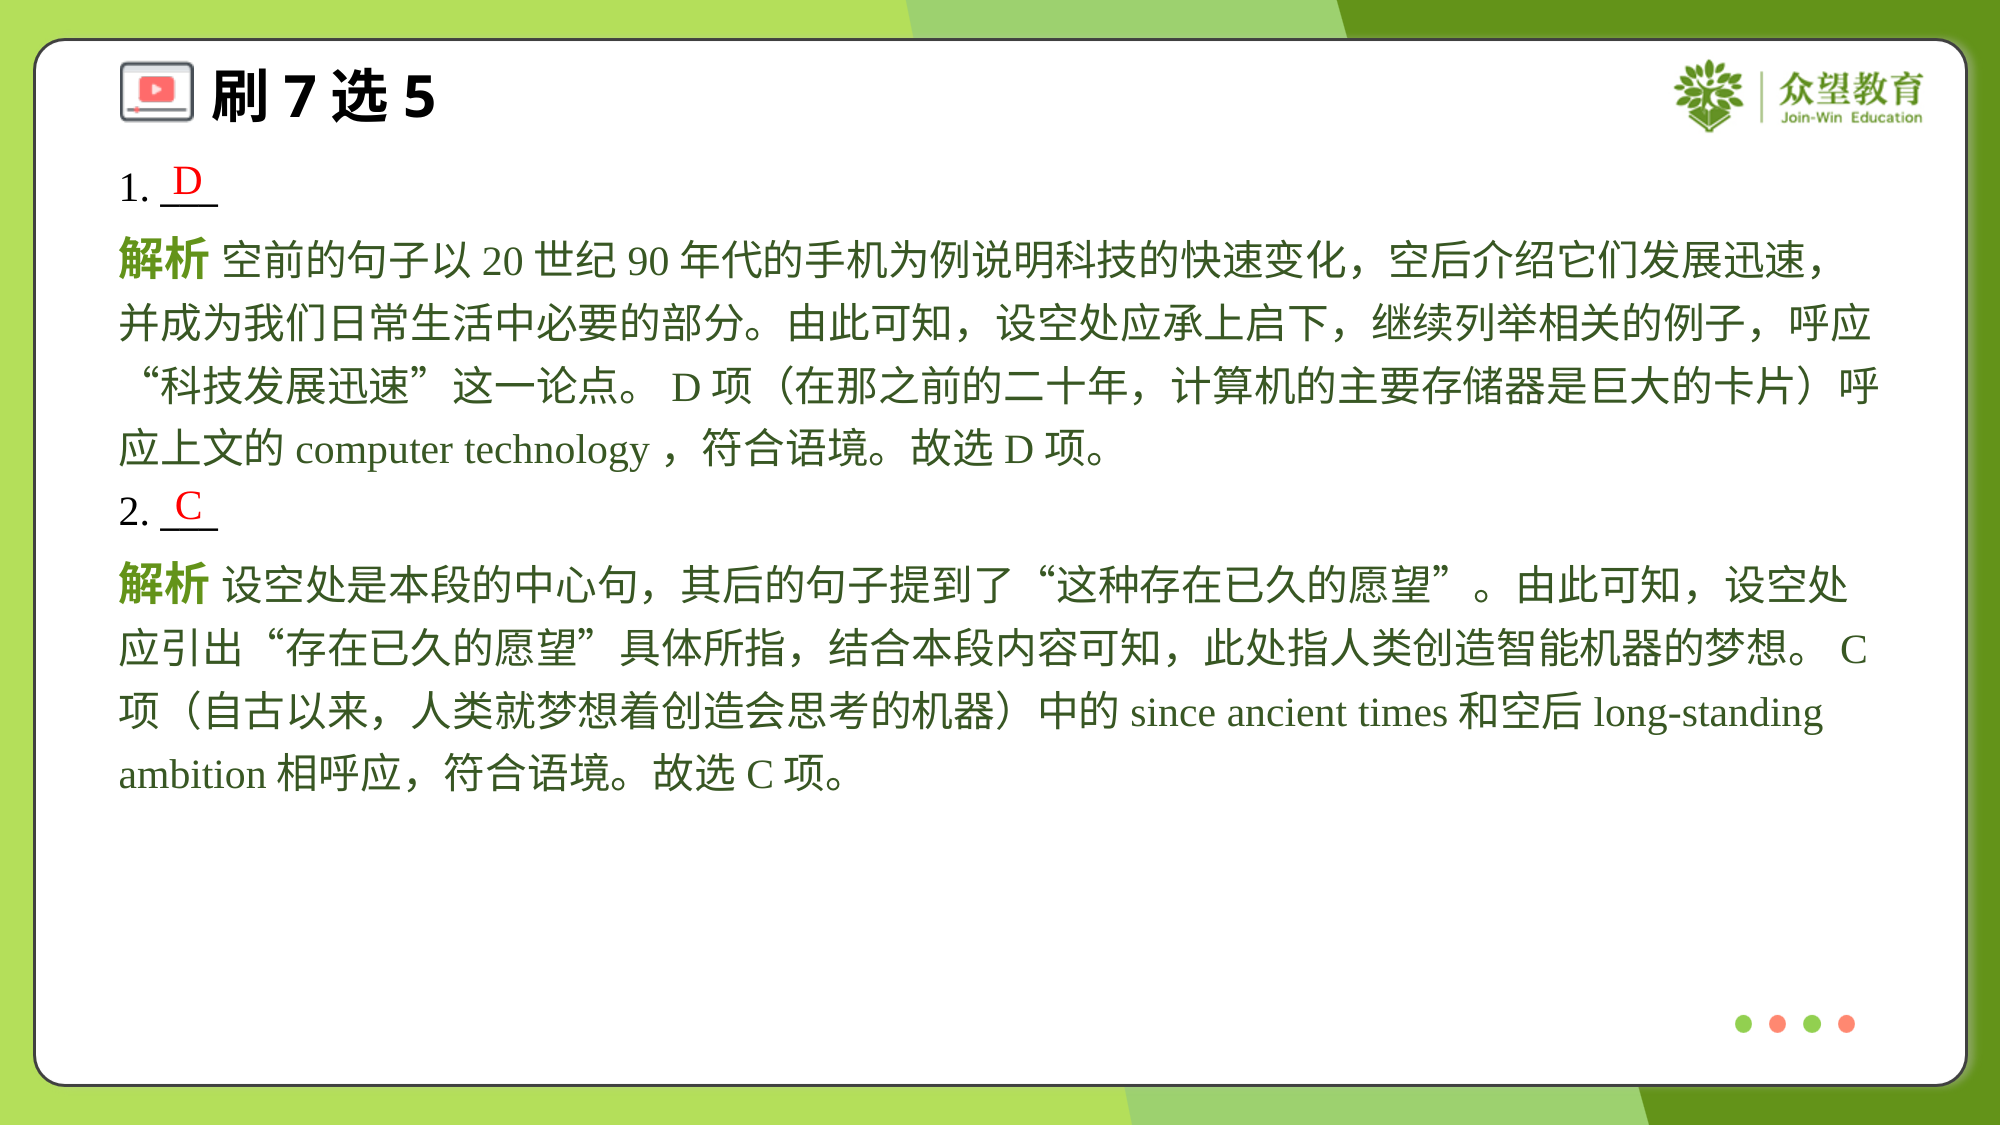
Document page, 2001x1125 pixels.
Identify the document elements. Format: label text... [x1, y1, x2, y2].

text_box D [167, 140, 208, 199]
text_box 1. ___ [118, 146, 1883, 204]
picture [0, 0, 2000, 1125]
text_box 解析 设空处是本段的中心句，其后的句子提到了“这种存在已久的愿望”。由此可知，设空处应引出“存在已久的愿望”具体所指，结合本段内容可知，此处指人类创造智能机器的梦想。C项（自古以来，人类就梦想着创造会思考的机器）中的since ancient times和空后long-standing ambition相呼应，符合语境。故选C项。 [118, 540, 1883, 793]
text_box 解析 空前的句子以20世纪90年代的手机为例说明科技的快速变化，空后介绍它们发展迅速，并成为我们日常生活中必要的部分。由此可知，设空处应承上启下，继续列举相关的例子，呼应“科技发展迅速”这一论点。D项（在那之前的二十年，计算机的主要存储器是巨大的卡片）呼应上文的computer technology，符合语境。故选D项。 [118, 215, 1883, 467]
text_box C [170, 464, 208, 523]
text_box 2. ___ [118, 471, 1883, 529]
